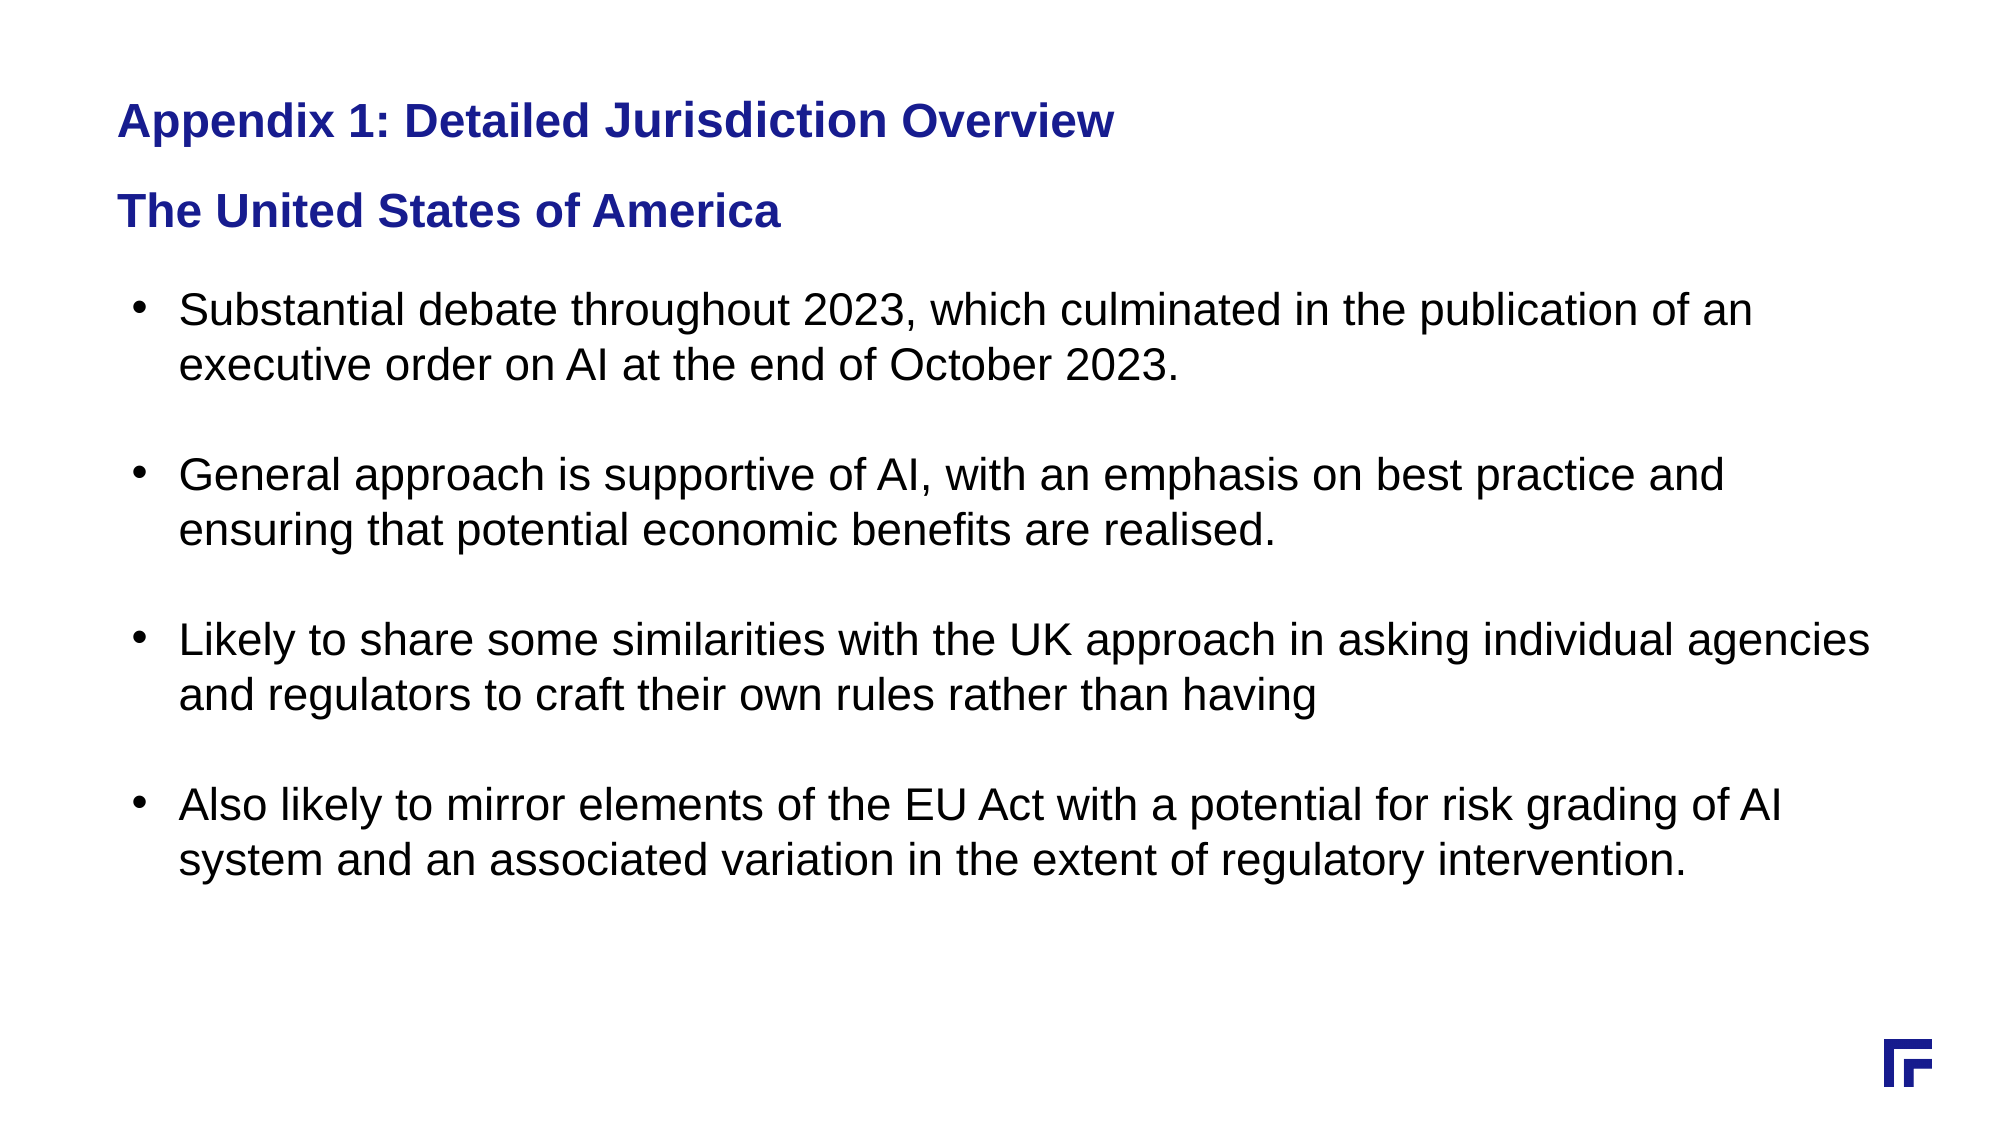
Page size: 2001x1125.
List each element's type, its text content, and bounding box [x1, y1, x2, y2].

text_box Substantial debate throughout 2023, which culminated in the publication of an executive order on AI at the end of October 2023. General approach is supportive of AI, with an emphasis on best practice and ensuring that potential economic benefits are realised. Likely to share some similarities with the UK approach in asking individual agencies and regulators to craft their own rules rather than having Also likely to mirror elements of the EU Act with a potential for risk grading of AI system and an associated variation in the extent of regulatory intervention. [116, 272, 1892, 892]
text_box Appendix 1: Detailed Jurisdiction Overview [116, 87, 1325, 273]
picture [1884, 1039, 1932, 1087]
